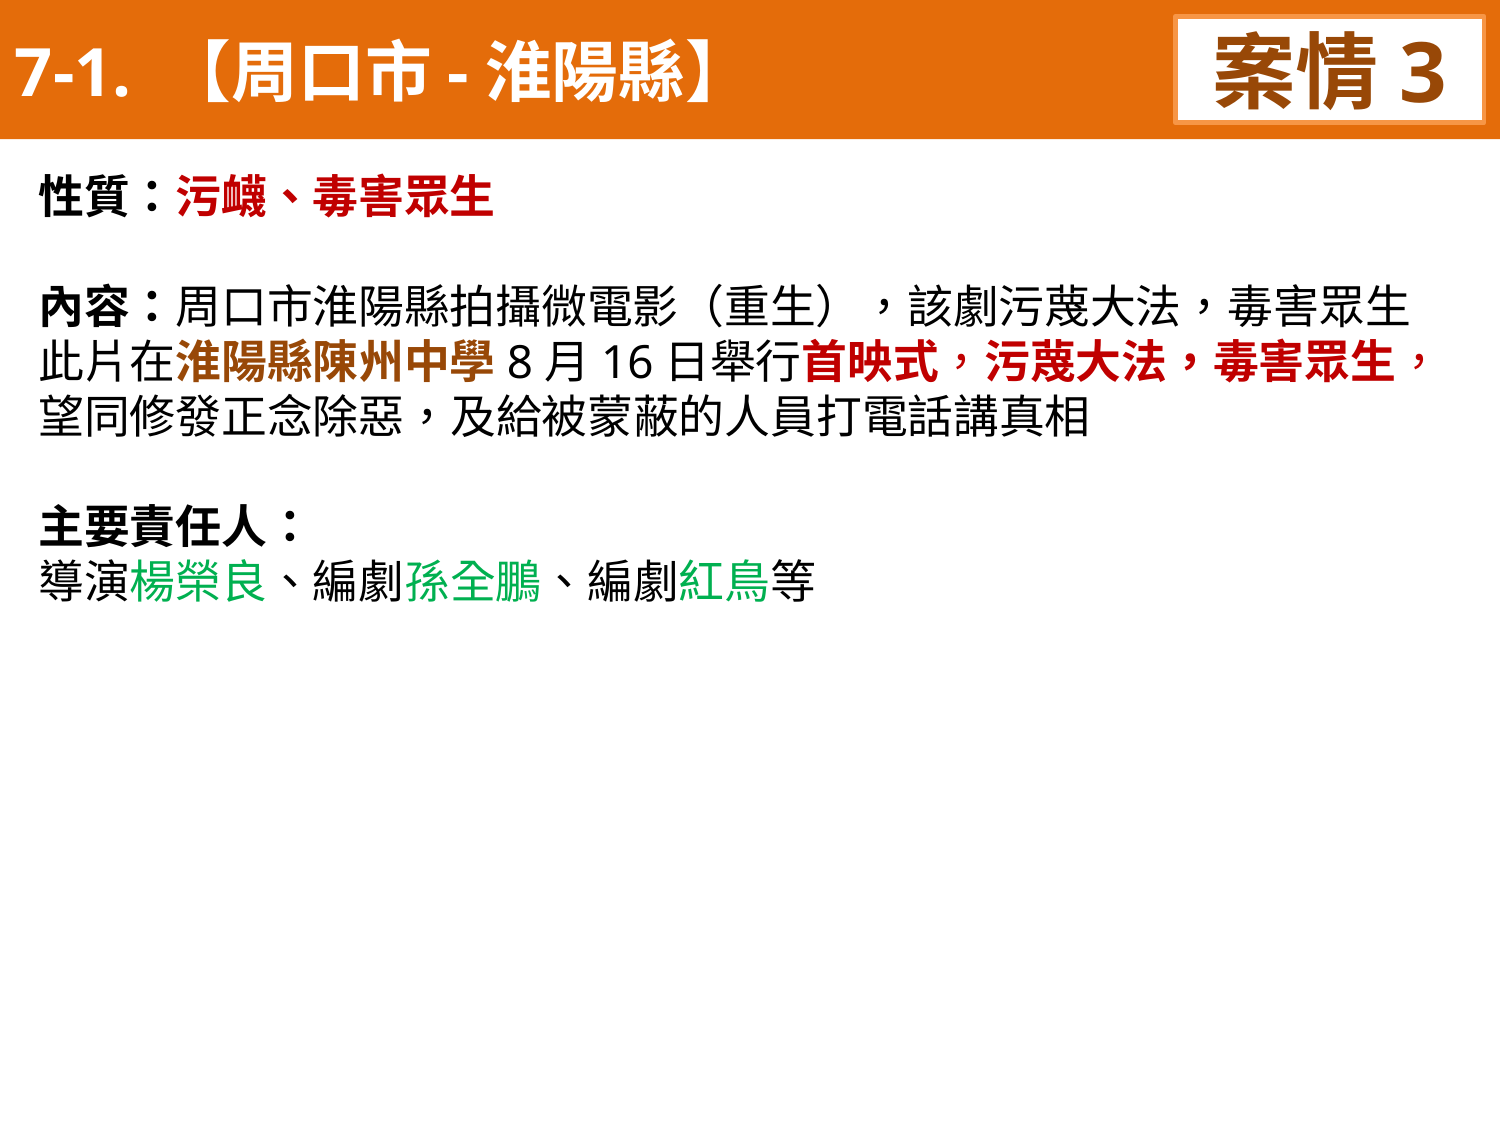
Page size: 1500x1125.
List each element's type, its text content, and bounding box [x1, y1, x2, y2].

text_box 性質：污衊、毒害眾生 內容：周口市淮陽縣拍攝微電影（重生），該劇污蔑大法，毒害眾生 此片在淮陽縣陳州中學8月16日舉行首映式，污蔑大法，毒害眾生， 望同修發正念除惡，及給被蒙蔽的人員打電話講真相 主要責任人： 導演楊榮良、編劇孫全鵬、編劇紅鳥等 [23, 160, 1500, 616]
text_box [0, 0, 1500, 140]
